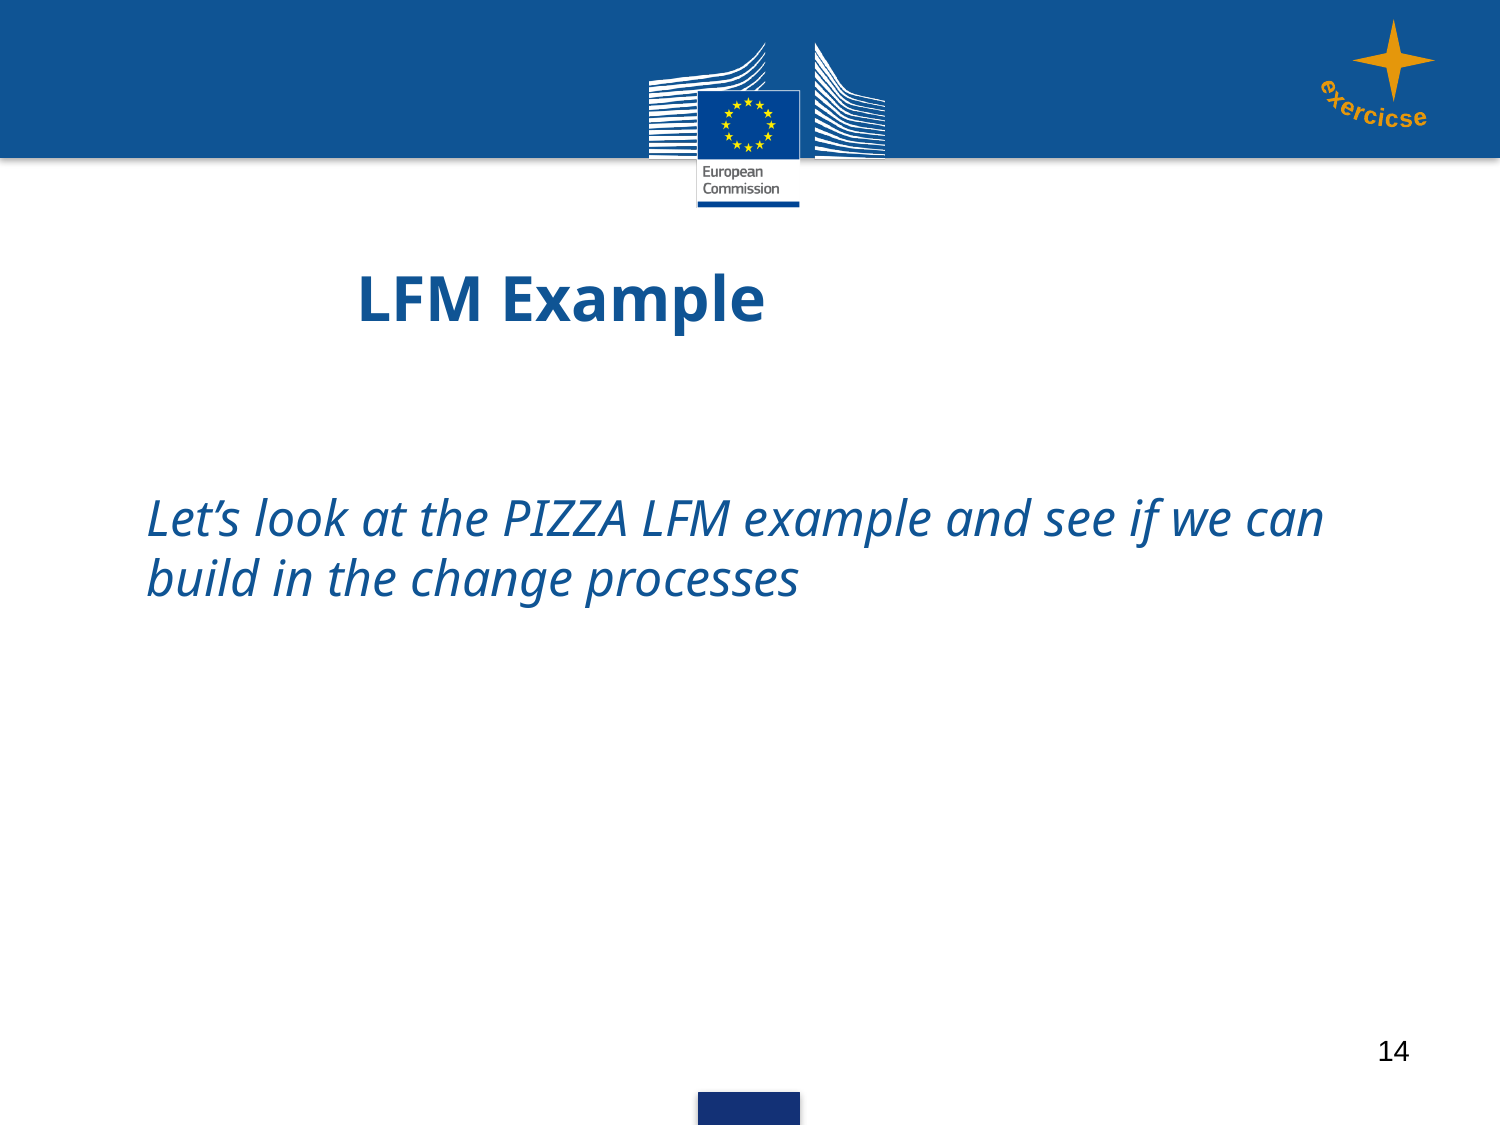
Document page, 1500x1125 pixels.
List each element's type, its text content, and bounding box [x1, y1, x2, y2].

title LFM Example [64, 219, 1416, 374]
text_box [1328, 18, 1471, 119]
slide_number 14 [1074, 1024, 1426, 1103]
picture [649, 42, 885, 208]
list Let’s look at the PIZZA LFM example and see if we can build in the change processes [74, 408, 1426, 988]
